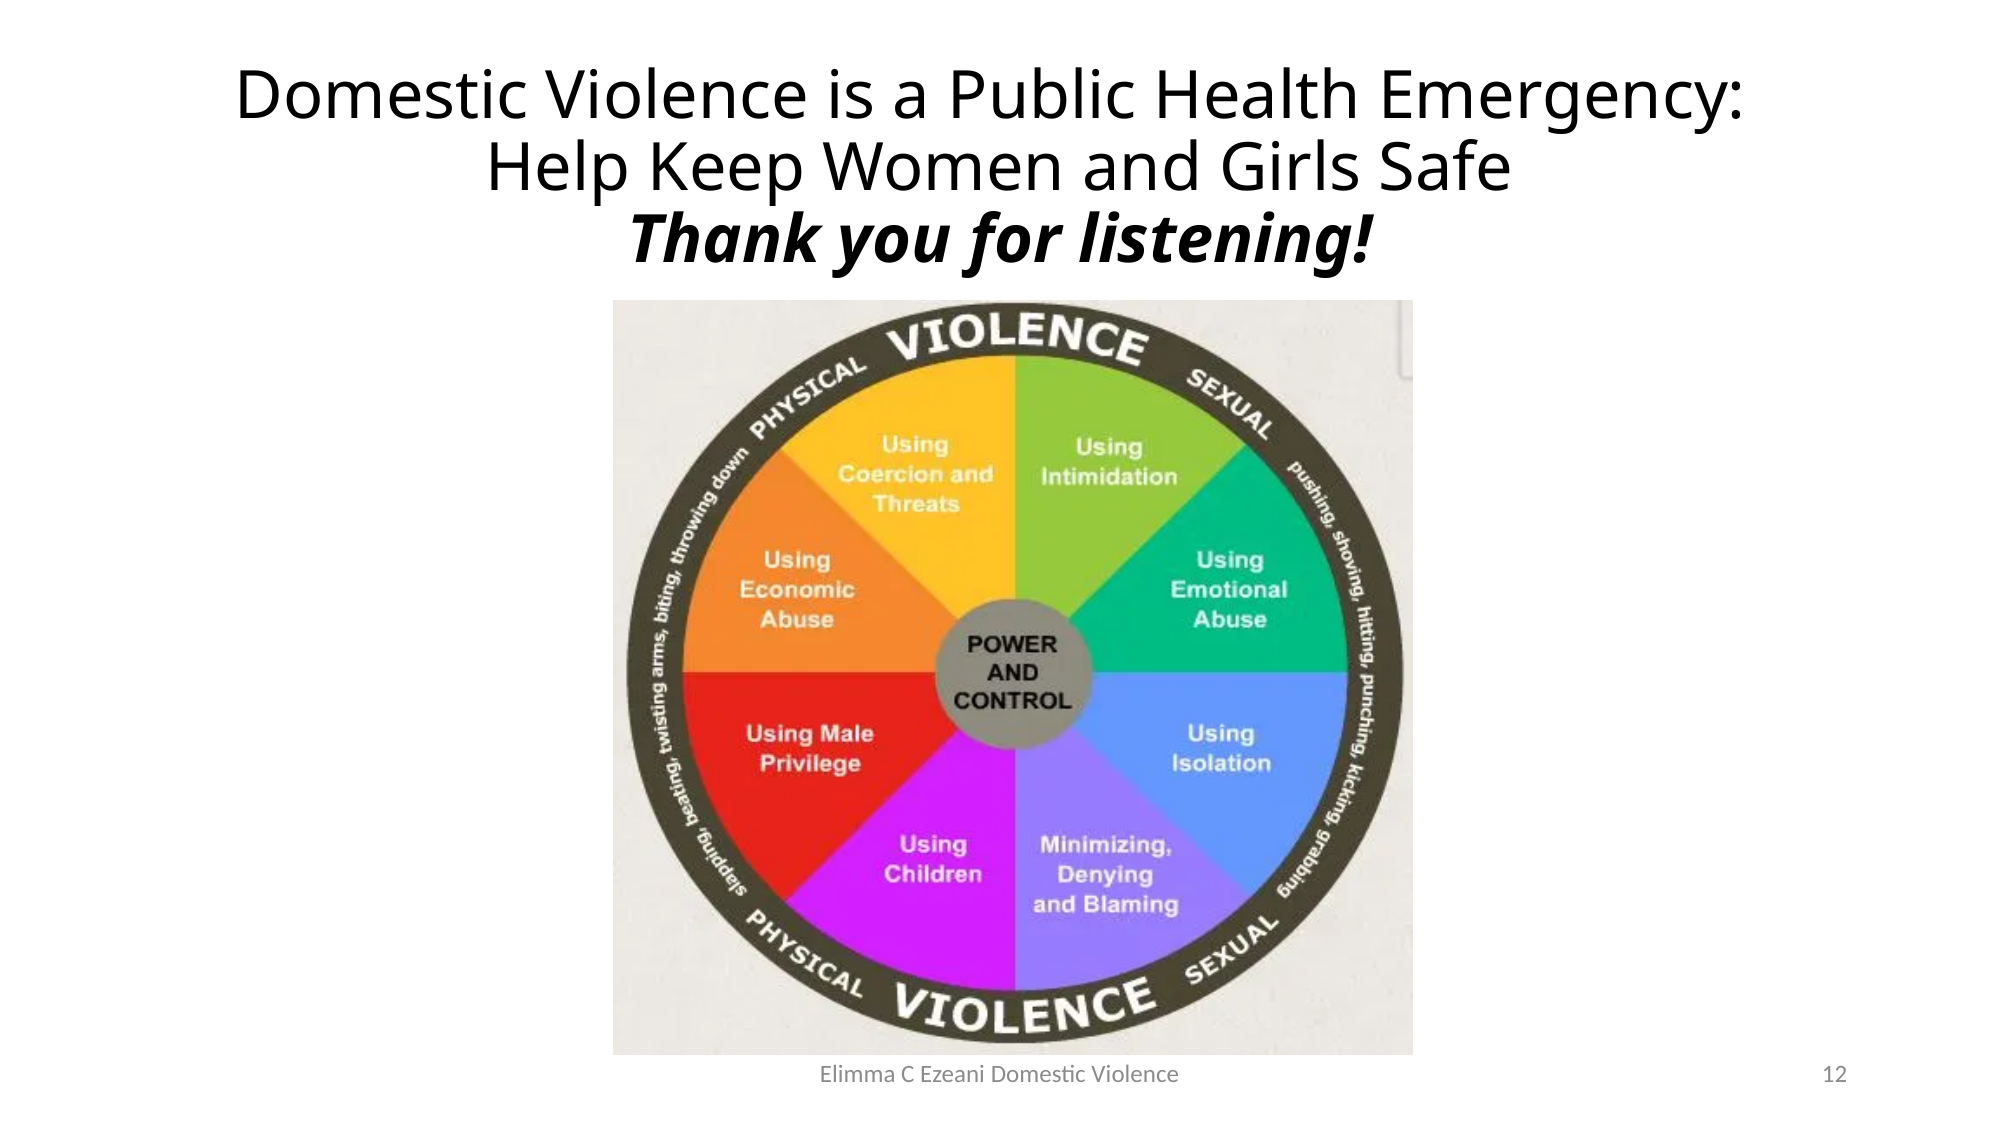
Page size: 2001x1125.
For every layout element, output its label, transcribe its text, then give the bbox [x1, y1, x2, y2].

footer Elimma C Ezeani Domestic Violence [662, 1055, 1338, 1103]
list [613, 300, 1413, 1055]
slide_number 12 [1412, 1042, 1863, 1103]
title Domestic Violence is a Public Health Emergency: Help Keep Women and Girls Safe Thank you for listening! [137, 59, 1863, 278]
